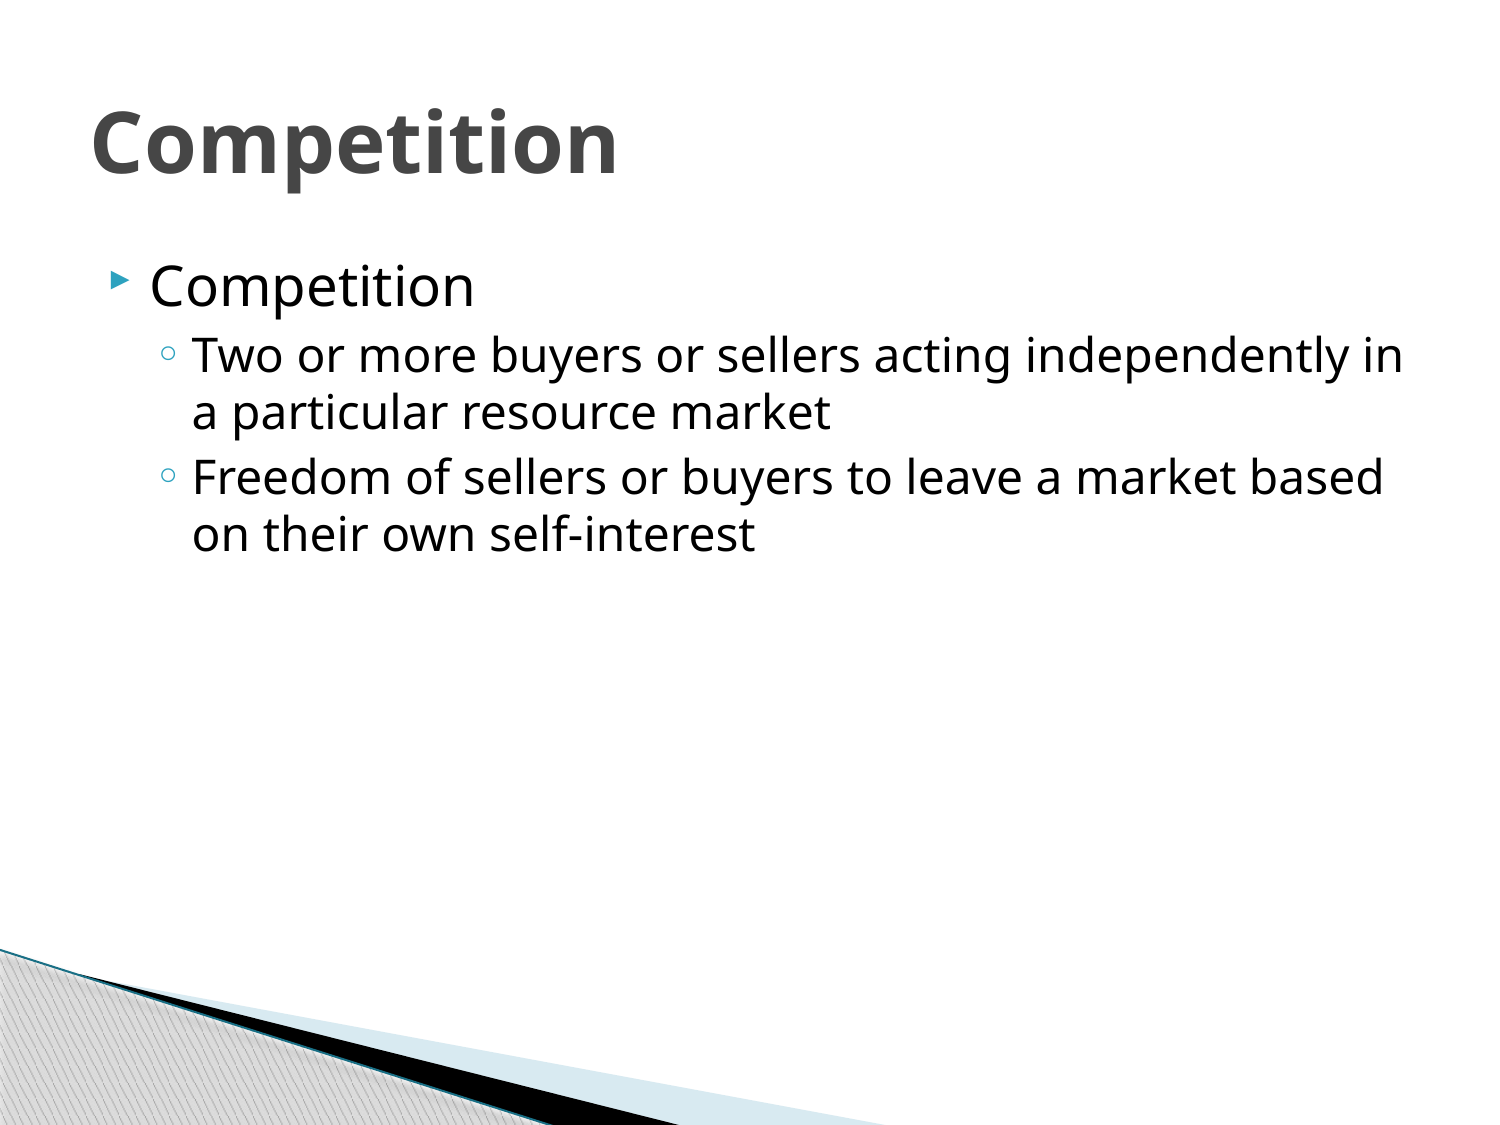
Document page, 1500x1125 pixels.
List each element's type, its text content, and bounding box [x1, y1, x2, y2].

title Competition [75, 45, 1425, 233]
list Competition Two or more buyers or sellers acting independently in a particular resource market Freedom of sellers or buyers to leave a market based on their own self-interest [75, 243, 1425, 986]
